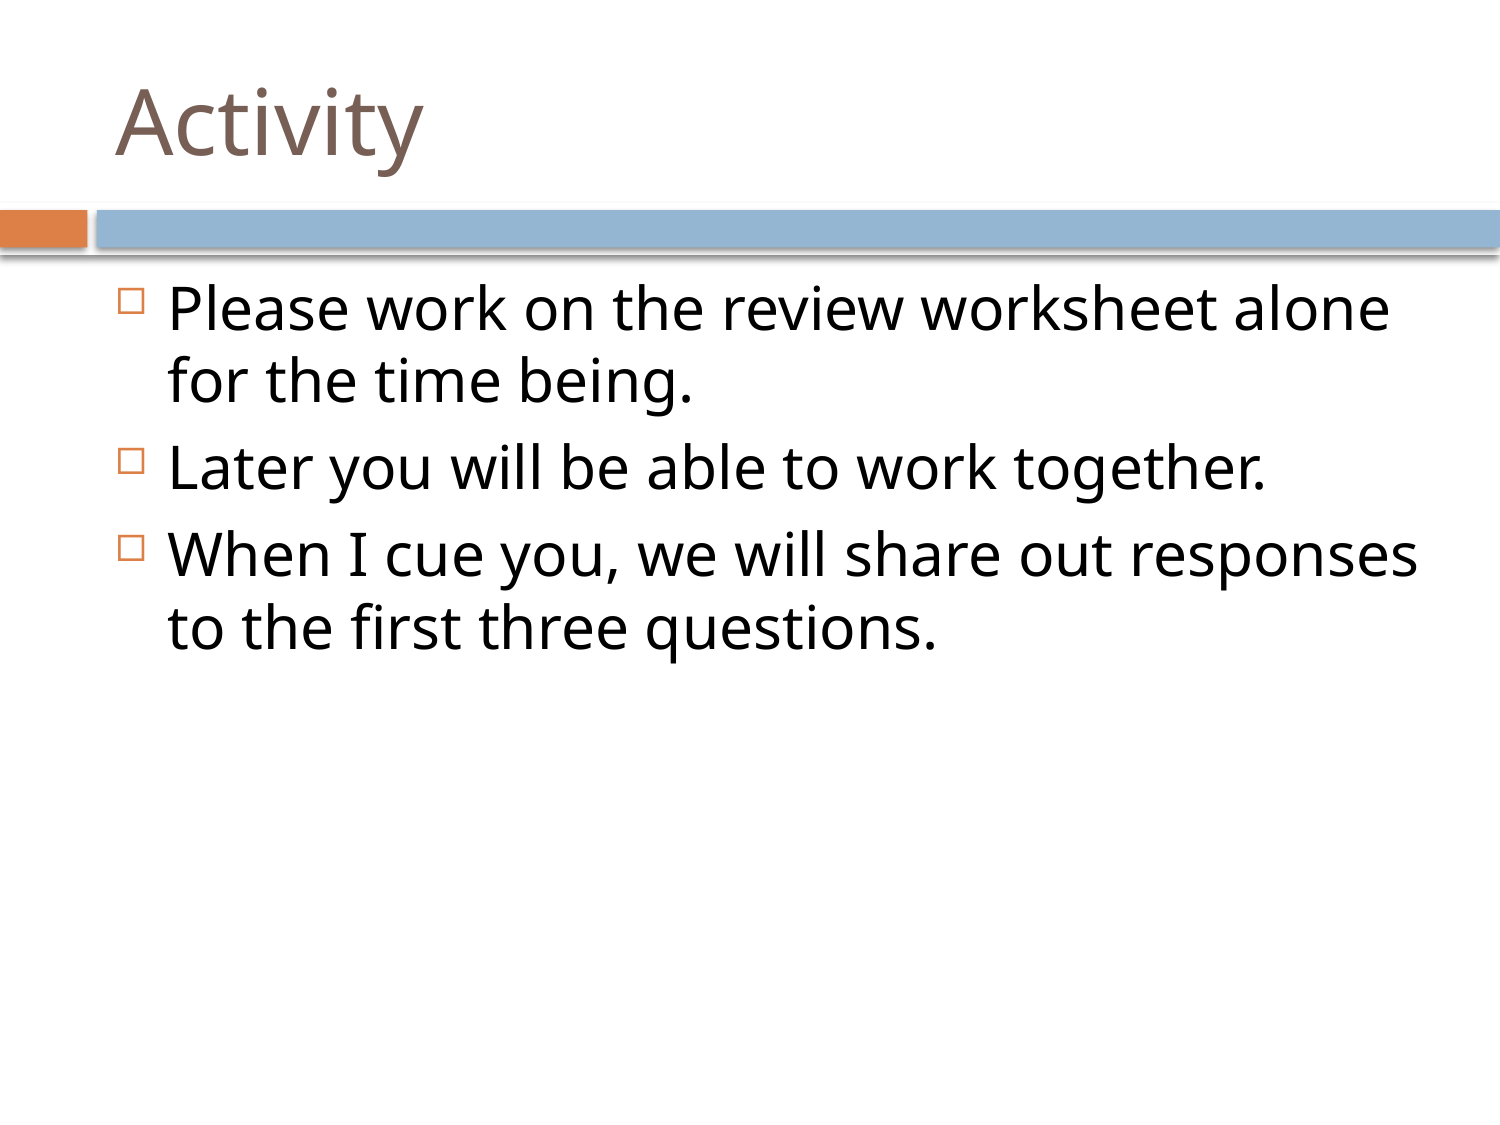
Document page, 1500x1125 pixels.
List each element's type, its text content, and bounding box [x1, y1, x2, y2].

title Activity [100, 37, 1438, 200]
list Please work on the review worksheet alone for the time being. Later you will be able to work together. When I cue you, we will share out responses to the first three questions. [100, 262, 1438, 1000]
